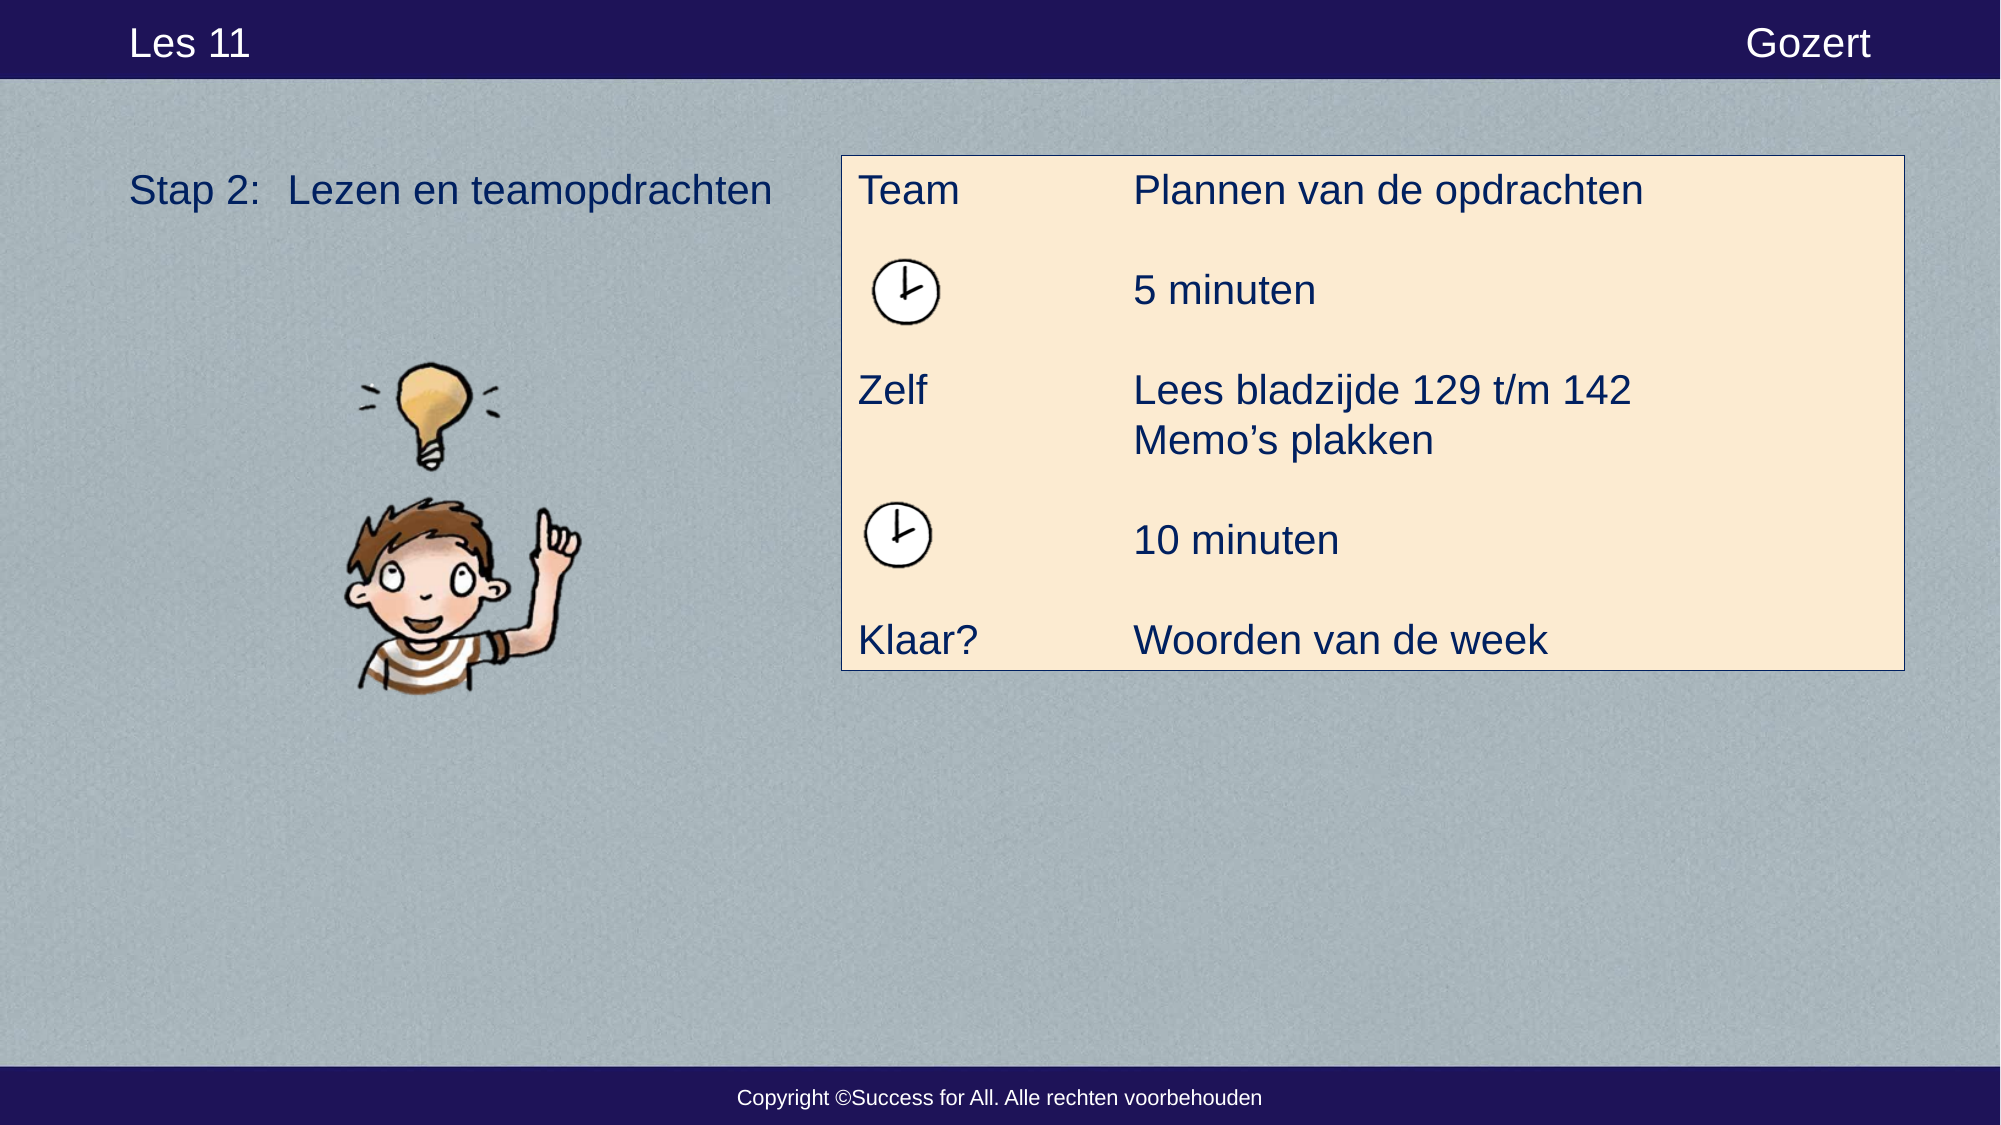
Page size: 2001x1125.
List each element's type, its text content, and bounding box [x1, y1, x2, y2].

text_box Stap 2: Lezen en teamopdrachten [114, 155, 841, 271]
text_box Copyright ©Success for All. Alle rechten voorbehouden [0, 1076, 2000, 1125]
picture [0, 0, 2001, 1125]
text_box Team Plannen van de opdrachten 5 minuten Zelf Lees bladzijde 129 t/m 142 Memo’s plakken 10 minuten Klaar? Woorden van de week [841, 155, 1905, 671]
text_box Les 11 [114, 8, 354, 73]
text_box Gozert [999, 8, 1886, 73]
